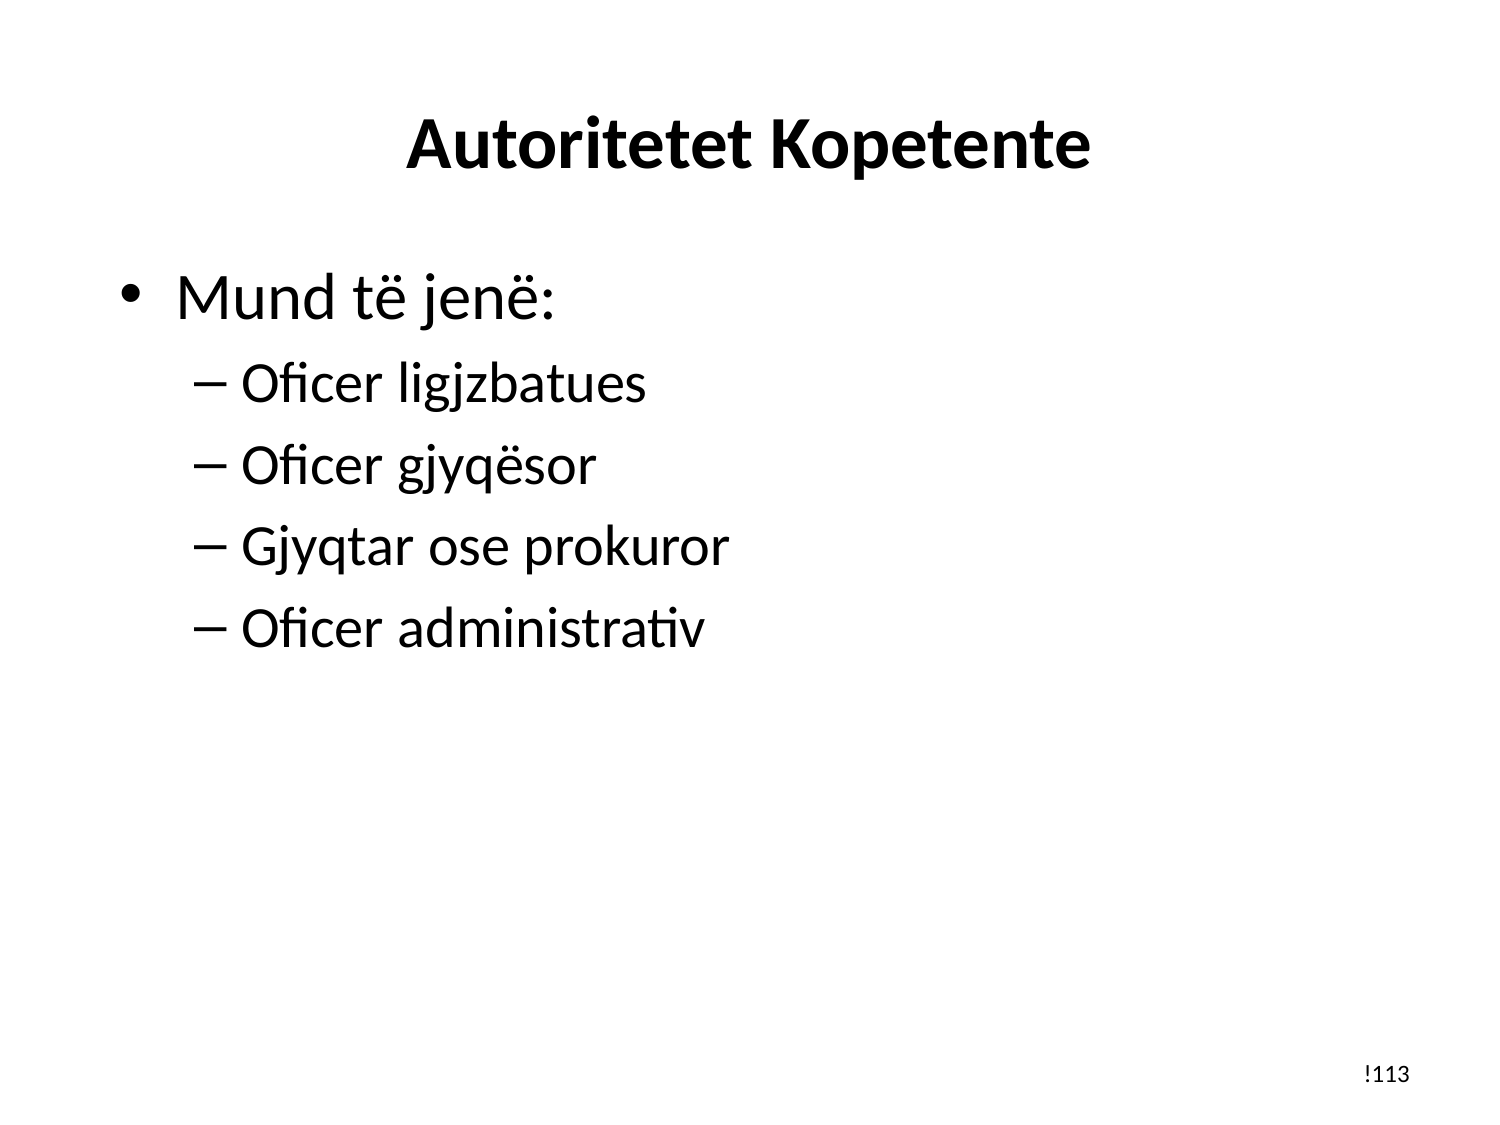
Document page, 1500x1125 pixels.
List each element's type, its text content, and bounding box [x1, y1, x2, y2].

list Mund të jenë: Oficer ligjzbatues Oficer gjyqësor Gjyqtar ose prokuror Oficer administrativ [103, 244, 1455, 988]
title Autoritetet Kopetente [74, 44, 1426, 233]
slide_number !113 [1074, 1042, 1425, 1103]
